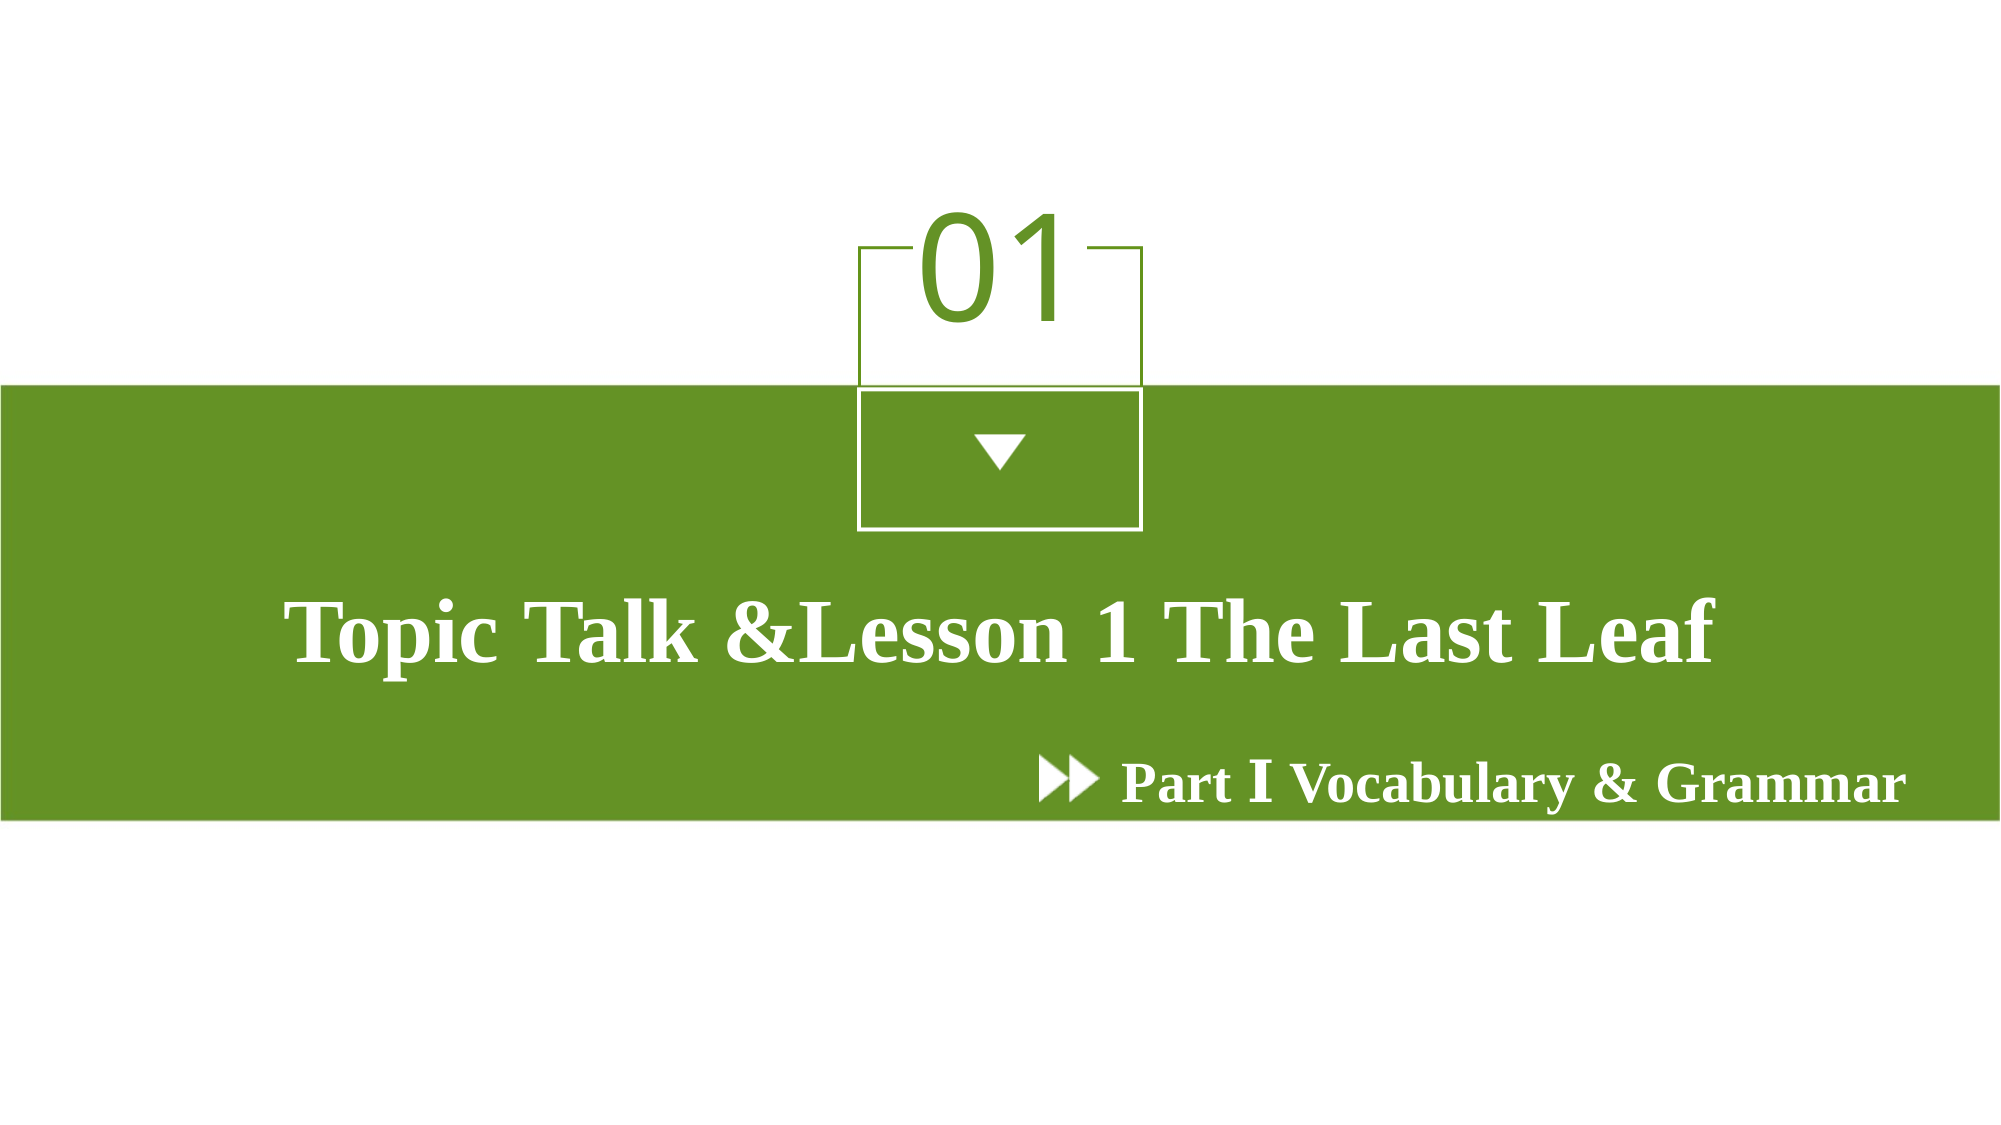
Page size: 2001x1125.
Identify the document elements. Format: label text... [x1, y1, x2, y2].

picture [0, 732, 2000, 1125]
text_box Topic Talk &Lesson 1 The Last Leaf [0, 518, 2000, 732]
text_box Part Ⅰ Vocabulary & Grammar [1121, 738, 1997, 821]
text_box 01 [896, 171, 1106, 353]
picture [0, 0, 2000, 518]
